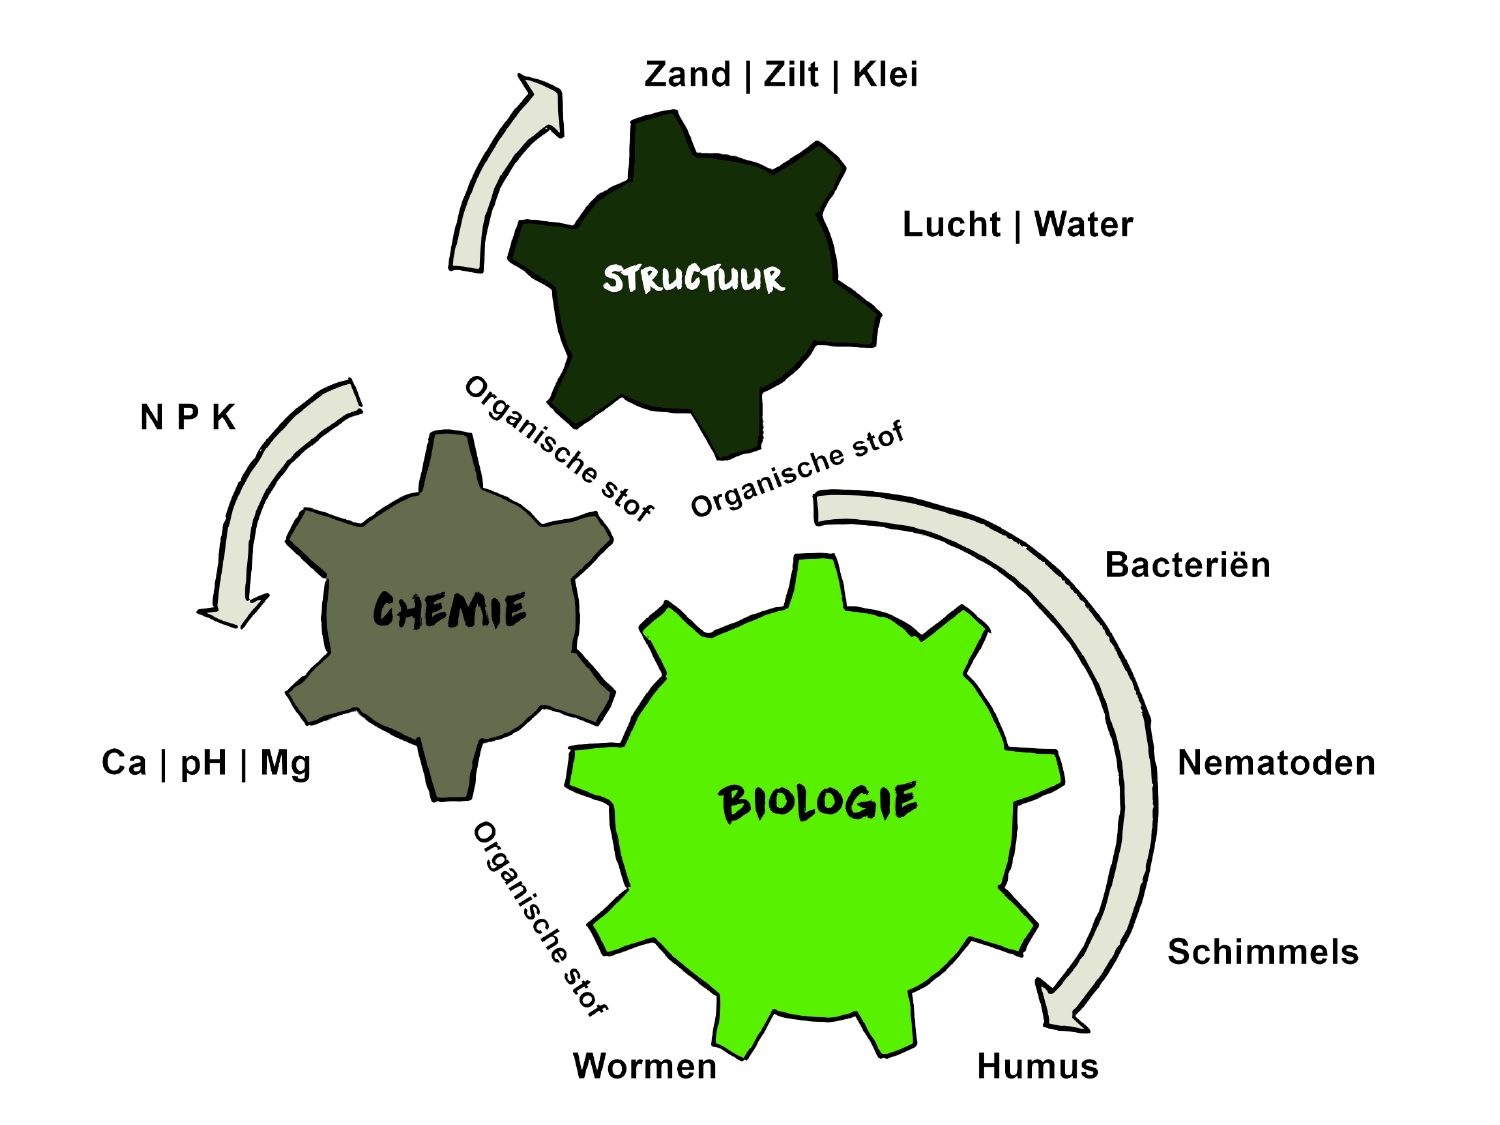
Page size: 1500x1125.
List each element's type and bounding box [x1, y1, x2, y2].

picture [64, 42, 1432, 1087]
